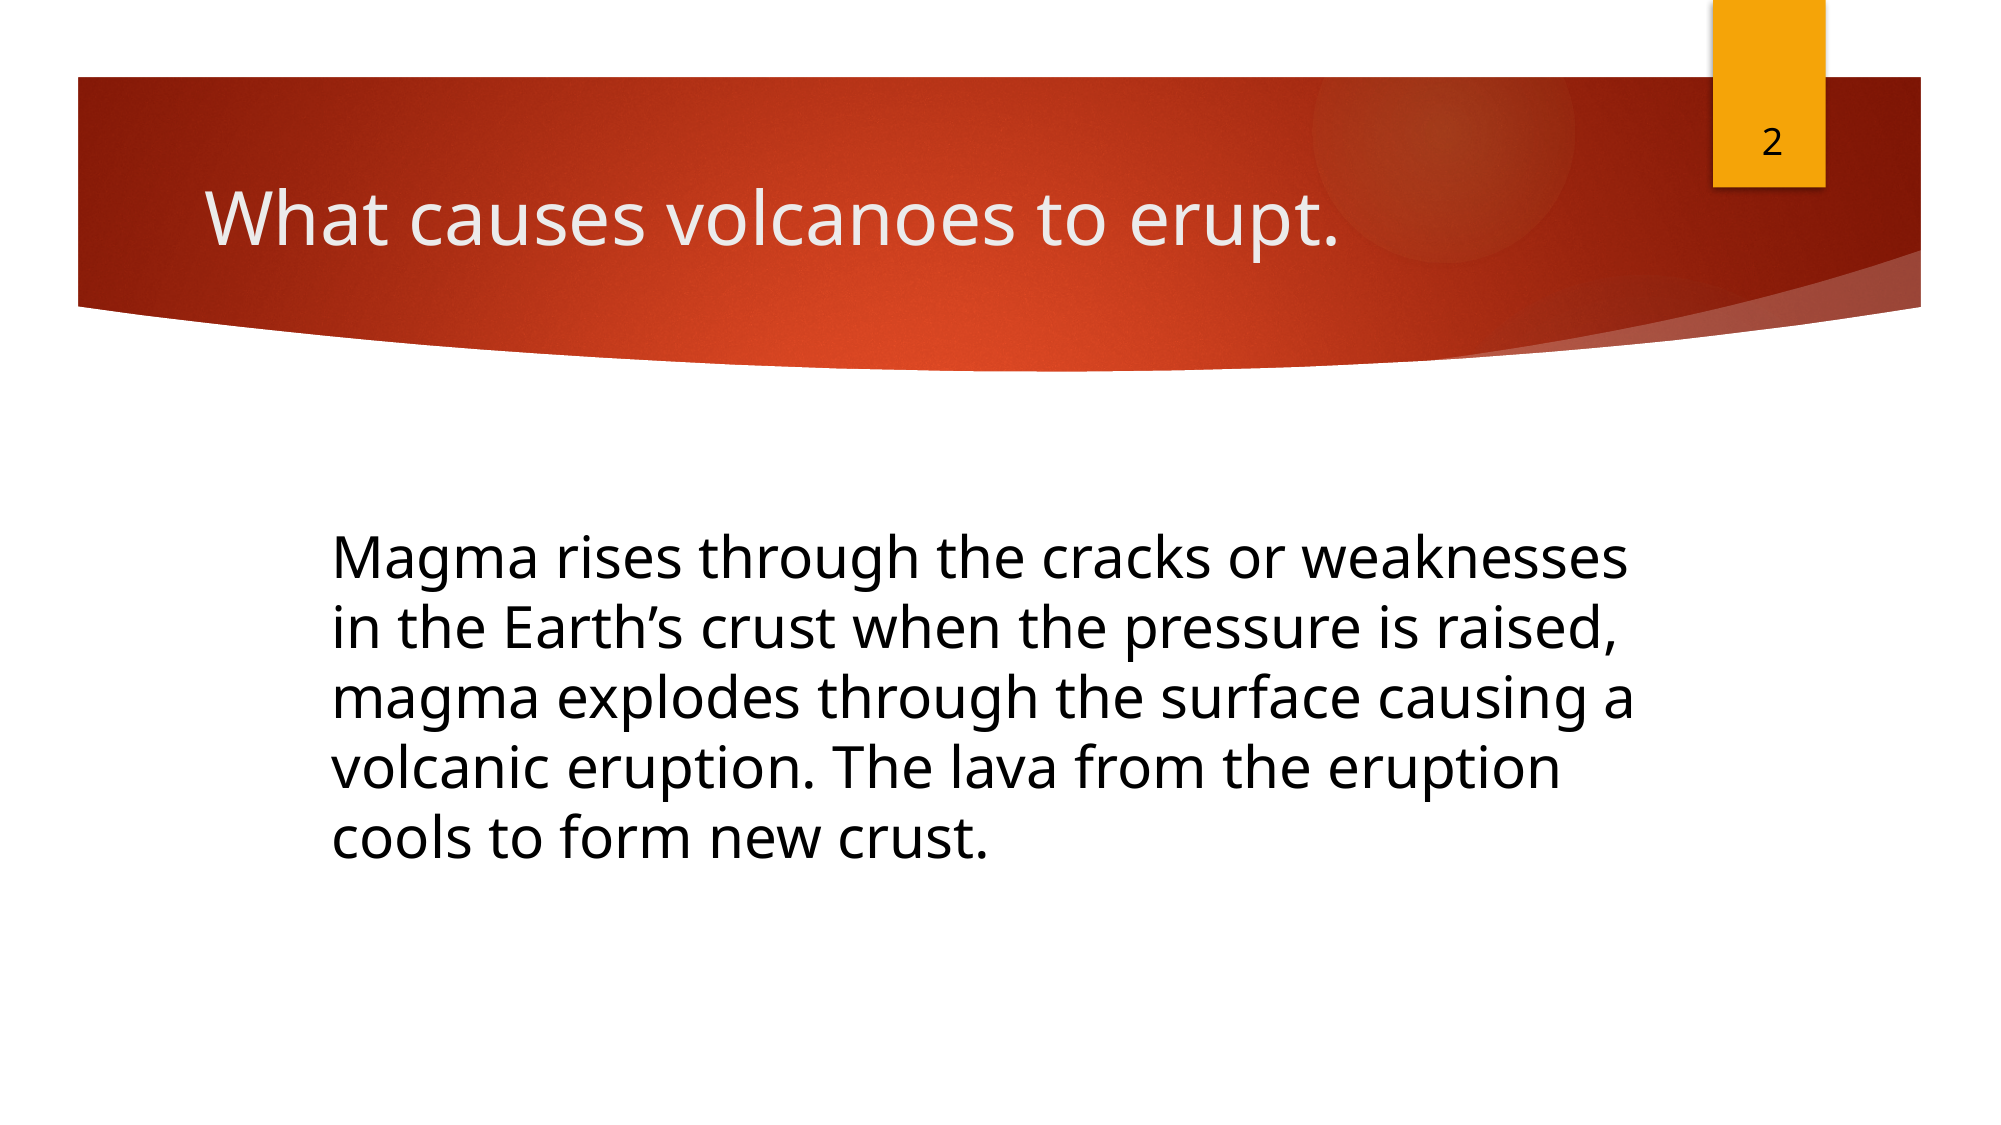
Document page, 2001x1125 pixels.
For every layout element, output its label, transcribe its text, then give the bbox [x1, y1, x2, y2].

text_box Magma rises through the cracks or weaknesses in the Earth’s crust when the pressure is raised, magma explodes through the surface causing a volcanic eruption. The lava from the eruption cools to form new crust. [316, 512, 1696, 878]
title What causes volcanoes to erupt. [189, 155, 1627, 275]
text_box 2 [1747, 111, 1792, 171]
